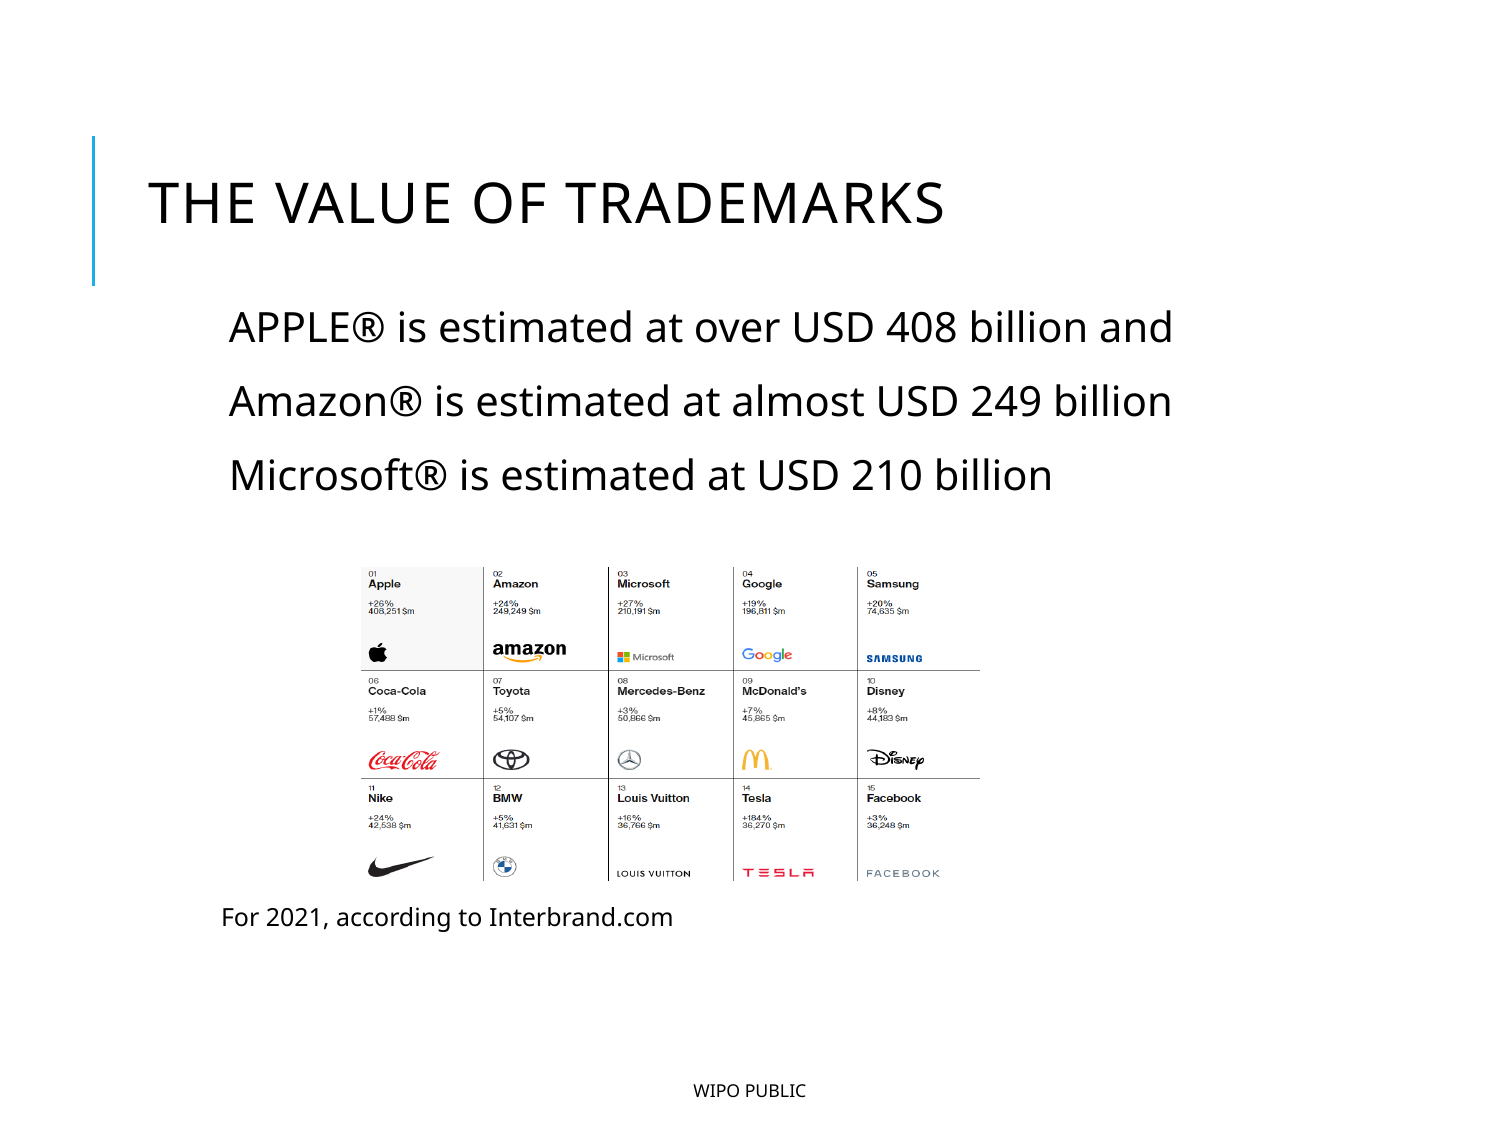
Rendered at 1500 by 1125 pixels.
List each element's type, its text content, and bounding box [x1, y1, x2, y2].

list APPLE® is estimated at over USD 408 billion and Amazon® is estimated at almost USD 249 billion Microsoft® is estimated at USD 210 billion [206, 298, 1257, 895]
title The Value of Trademarks [133, 154, 1330, 262]
text_box For 2021, according to Interbrand.com [206, 894, 900, 939]
picture [361, 567, 980, 881]
